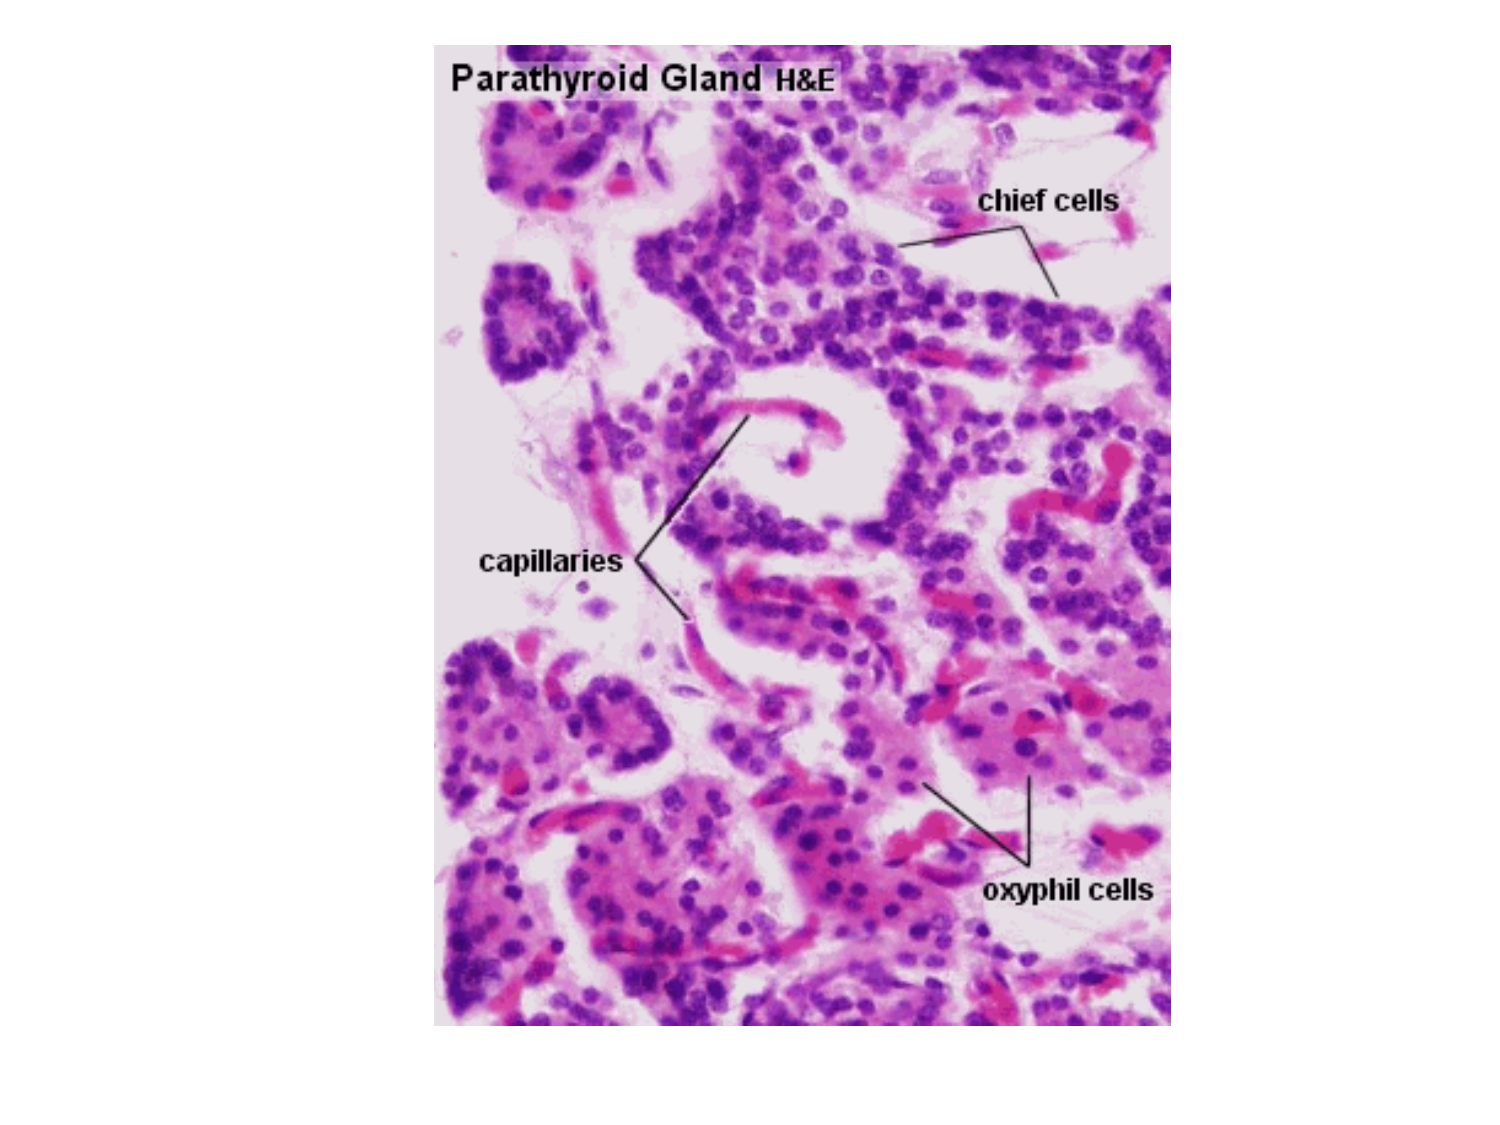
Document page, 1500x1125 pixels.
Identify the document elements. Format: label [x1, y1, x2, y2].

list [434, 45, 1171, 1026]
